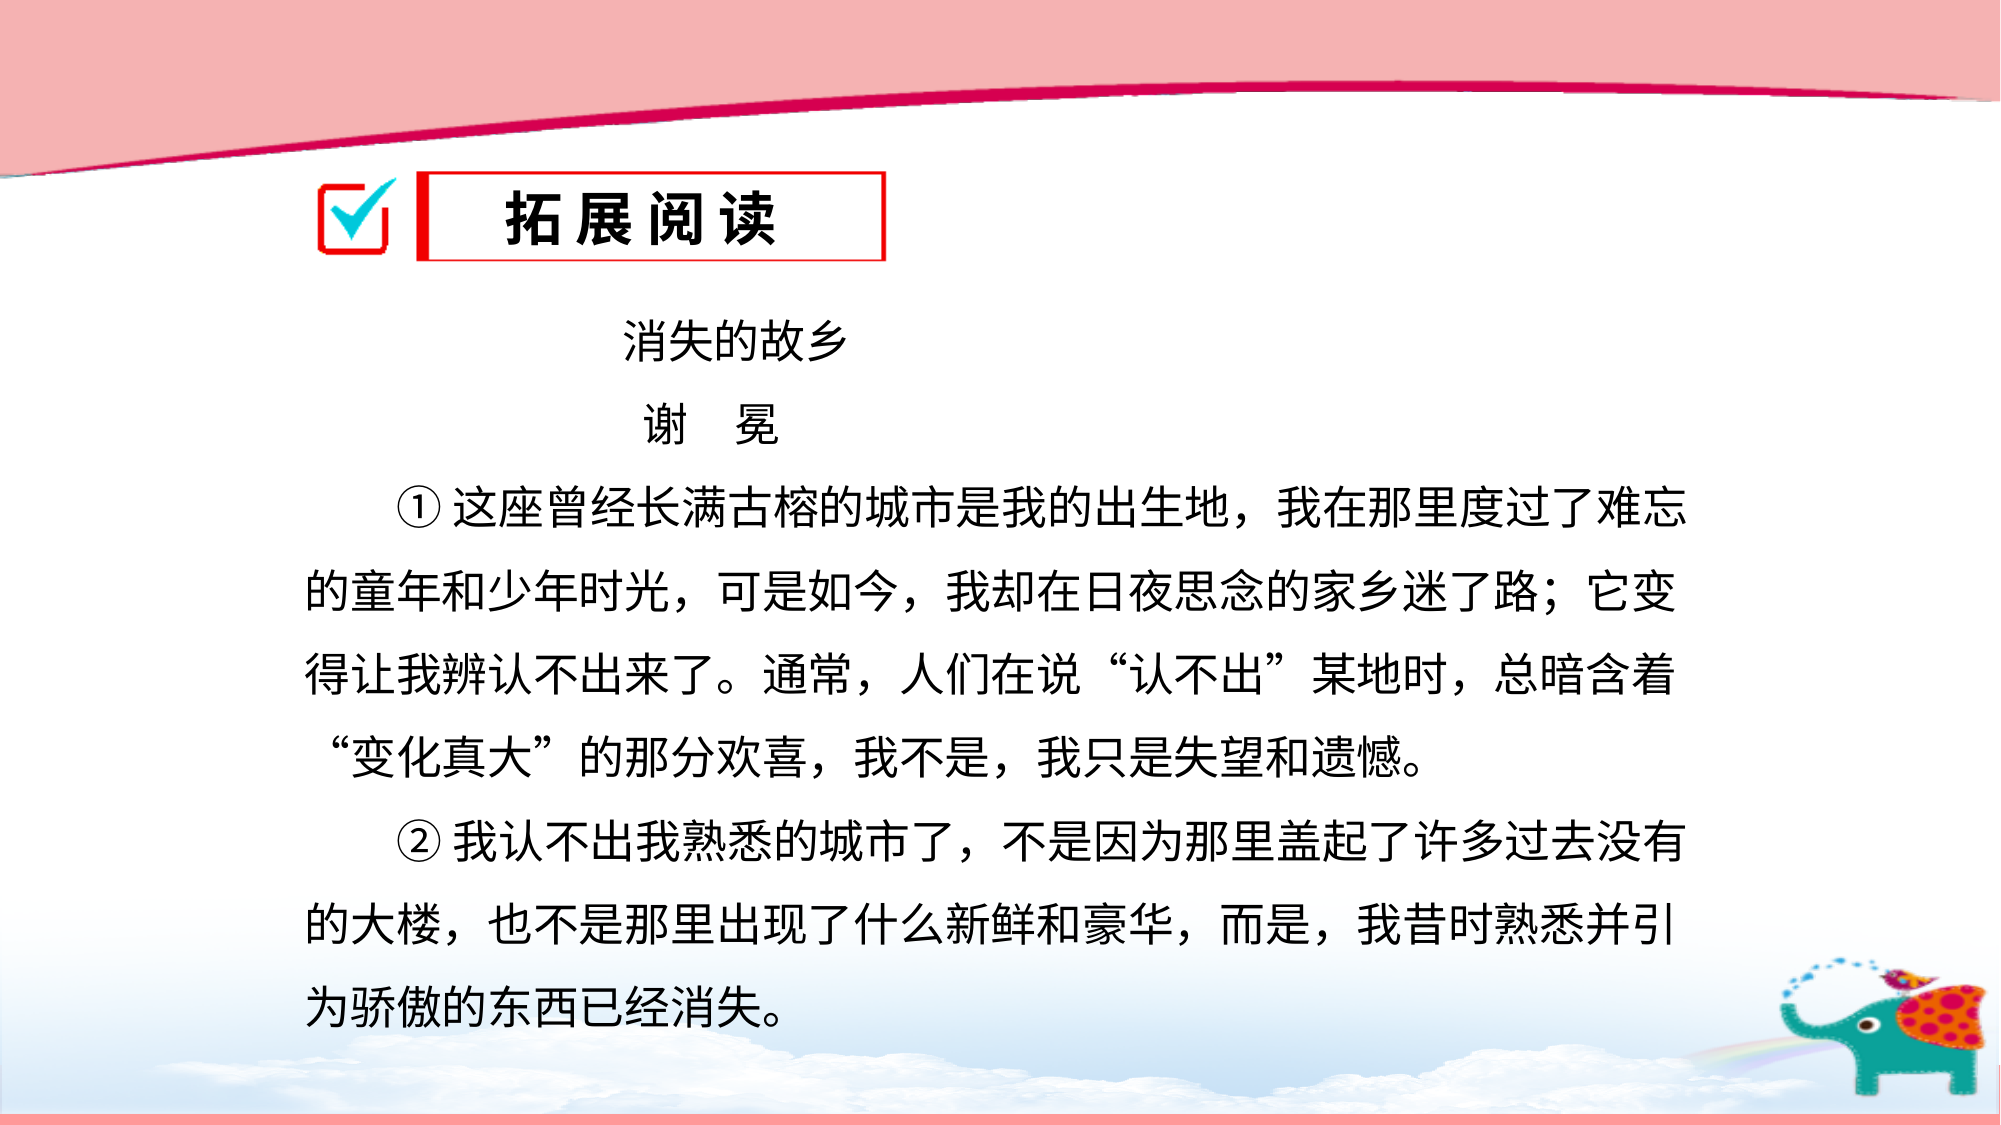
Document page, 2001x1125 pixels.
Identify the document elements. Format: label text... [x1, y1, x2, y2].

picture [0, 0, 2001, 263]
picture [0, 893, 1999, 1114]
text_box 消失的故乡 谢 冕 ①这座曾经长满古榕的城市是我的出生地，我在那里度过了难忘的童年和少年时光，可是如今，我却在日夜思念的家乡迷了路；它变得让我辨认不出来了。通常，人们在说“认不出”某地时，总暗含着“变化真大”的那分欢喜，我不是，我只是失望和遗憾。 ②我认不出我熟悉的城市了，不是因为那里盖起了许多过去没有的大楼，也不是那里出现了什么新鲜和豪华，而是，我昔时熟悉并引为骄傲的东西已经消失。 [289, 276, 1717, 1042]
